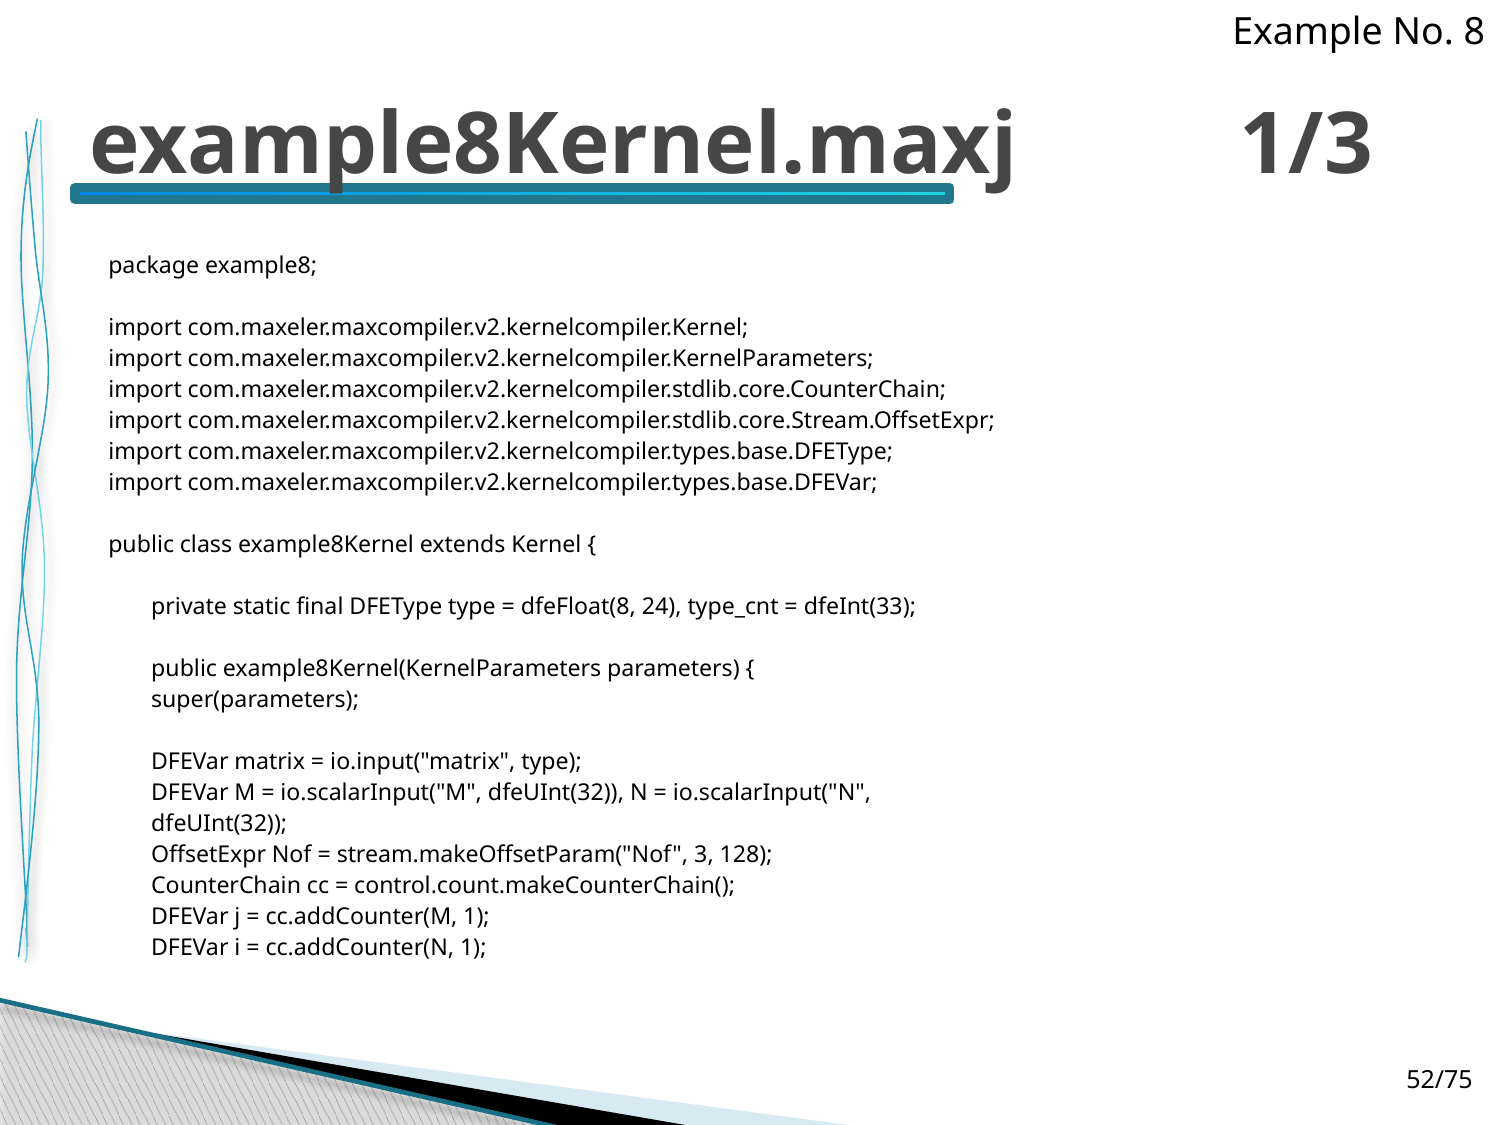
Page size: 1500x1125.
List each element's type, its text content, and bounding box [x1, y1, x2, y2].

list package example8; import com.maxeler.maxcompiler.v2.kernelcompiler.Kernel; import com.maxeler.maxcompiler.v2.kernelcompiler.KernelParameters; import com.maxeler.maxcompiler.v2.kernelcompiler.stdlib.core.CounterChain; import com.maxeler.maxcompiler.v2.kernelcompiler.stdlib.core.Stream.OffsetExpr; import com.maxeler.maxcompiler.v2.kernelcompiler.types.base.DFEType; import com.maxeler.maxcompiler.v2.kernelcompiler.types.base.DFEVar; public class example8Kernel extends Kernel { private static final DFEType type = dfeFloat(8, 24), type_cnt = dfeInt(33); public example8Kernel(KernelParameters parameters) { super(parameters); DFEVar matrix = io.input("matrix", type); DFEVar M = io.scalarInput("M", dfeUInt(32)), N = io.scalarInput("N", dfeUInt(32)); OffsetExpr Nof = stream.makeOffsetParam("Nof", 3, 128); CounterChain cc = control.count.makeCounterChain(); DFEVar j = cc.addCounter(M, 1); DFEVar i = cc.addCounter(N, 1); [75, 243, 1425, 986]
list Example No. 8 [1074, 0, 1500, 63]
title example8Kernel.maxj 1/3 [75, 45, 1425, 233]
